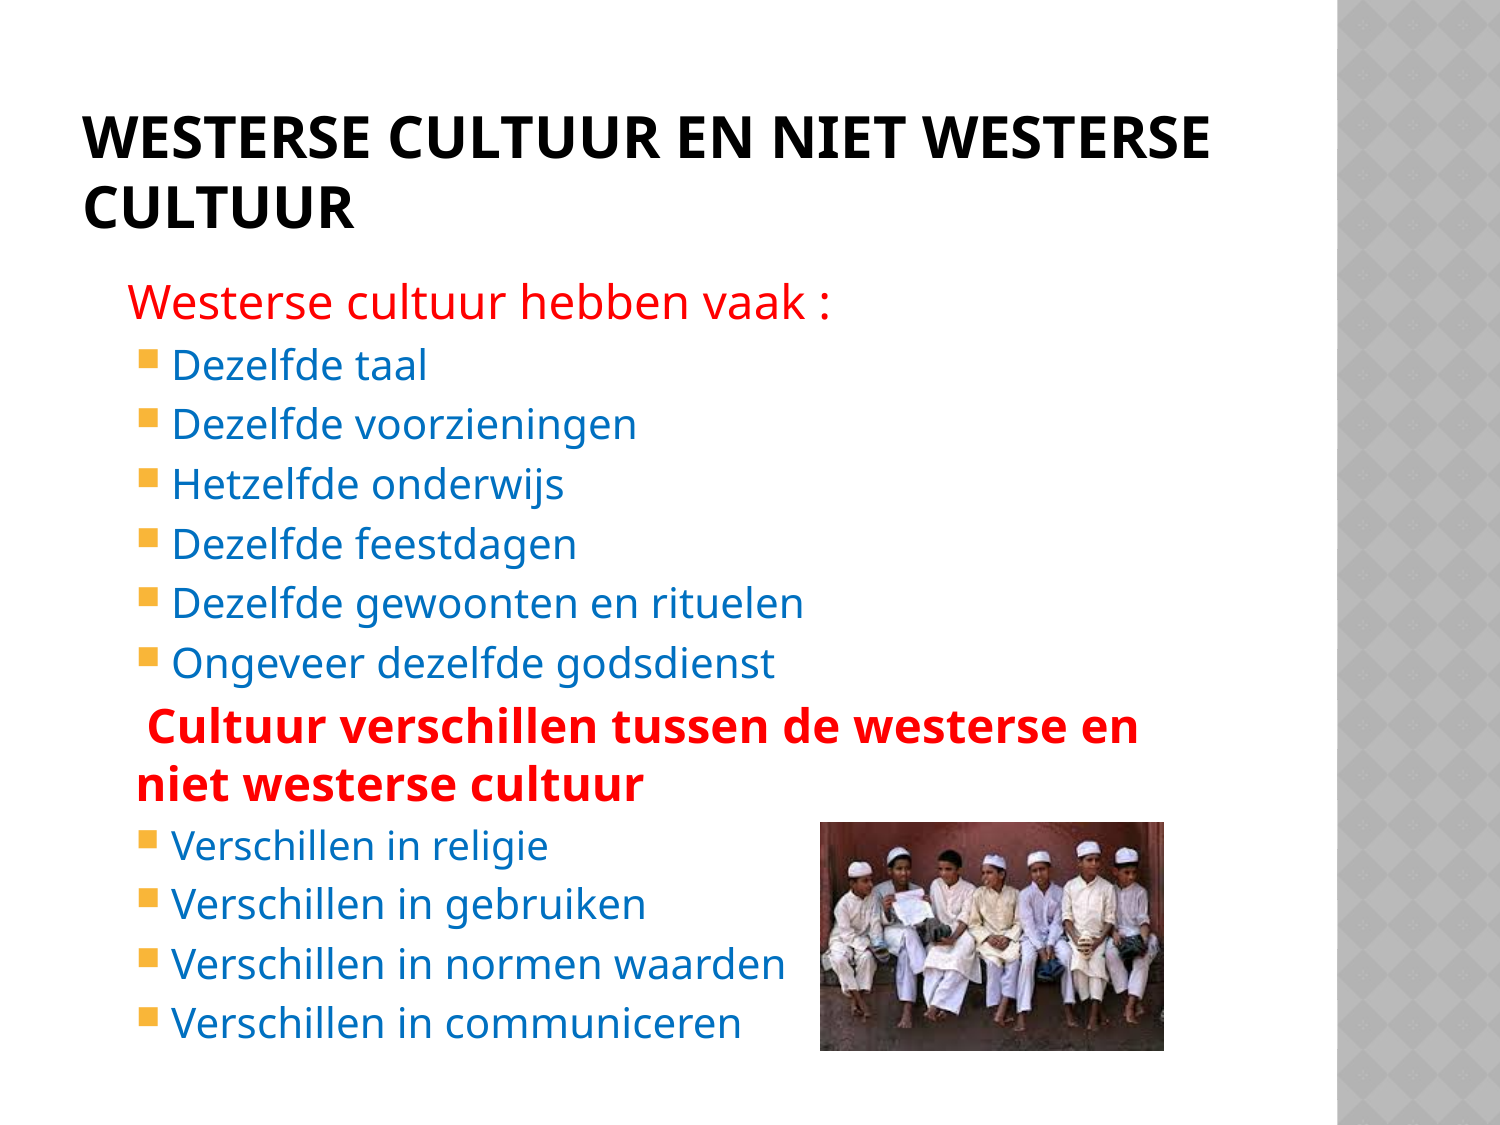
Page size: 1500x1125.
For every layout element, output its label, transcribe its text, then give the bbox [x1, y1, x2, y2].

list Westerse cultuur hebben vaak : Dezelfde taal Dezelfde voorzieningen Hetzelfde onderwijs Dezelfde feestdagen Dezelfde gewoonten en rituelen Ongeveer dezelfde godsdienst Cultuur verschillen tussen de westerse en niet westerse cultuur Verschillen in religie Verschillen in gebruiken Verschillen in normen waarden Verschillen in communiceren [75, 264, 1263, 1059]
picture [820, 821, 1164, 1052]
title Westerse cultuur en niet westerse cultuur [75, 52, 1263, 240]
